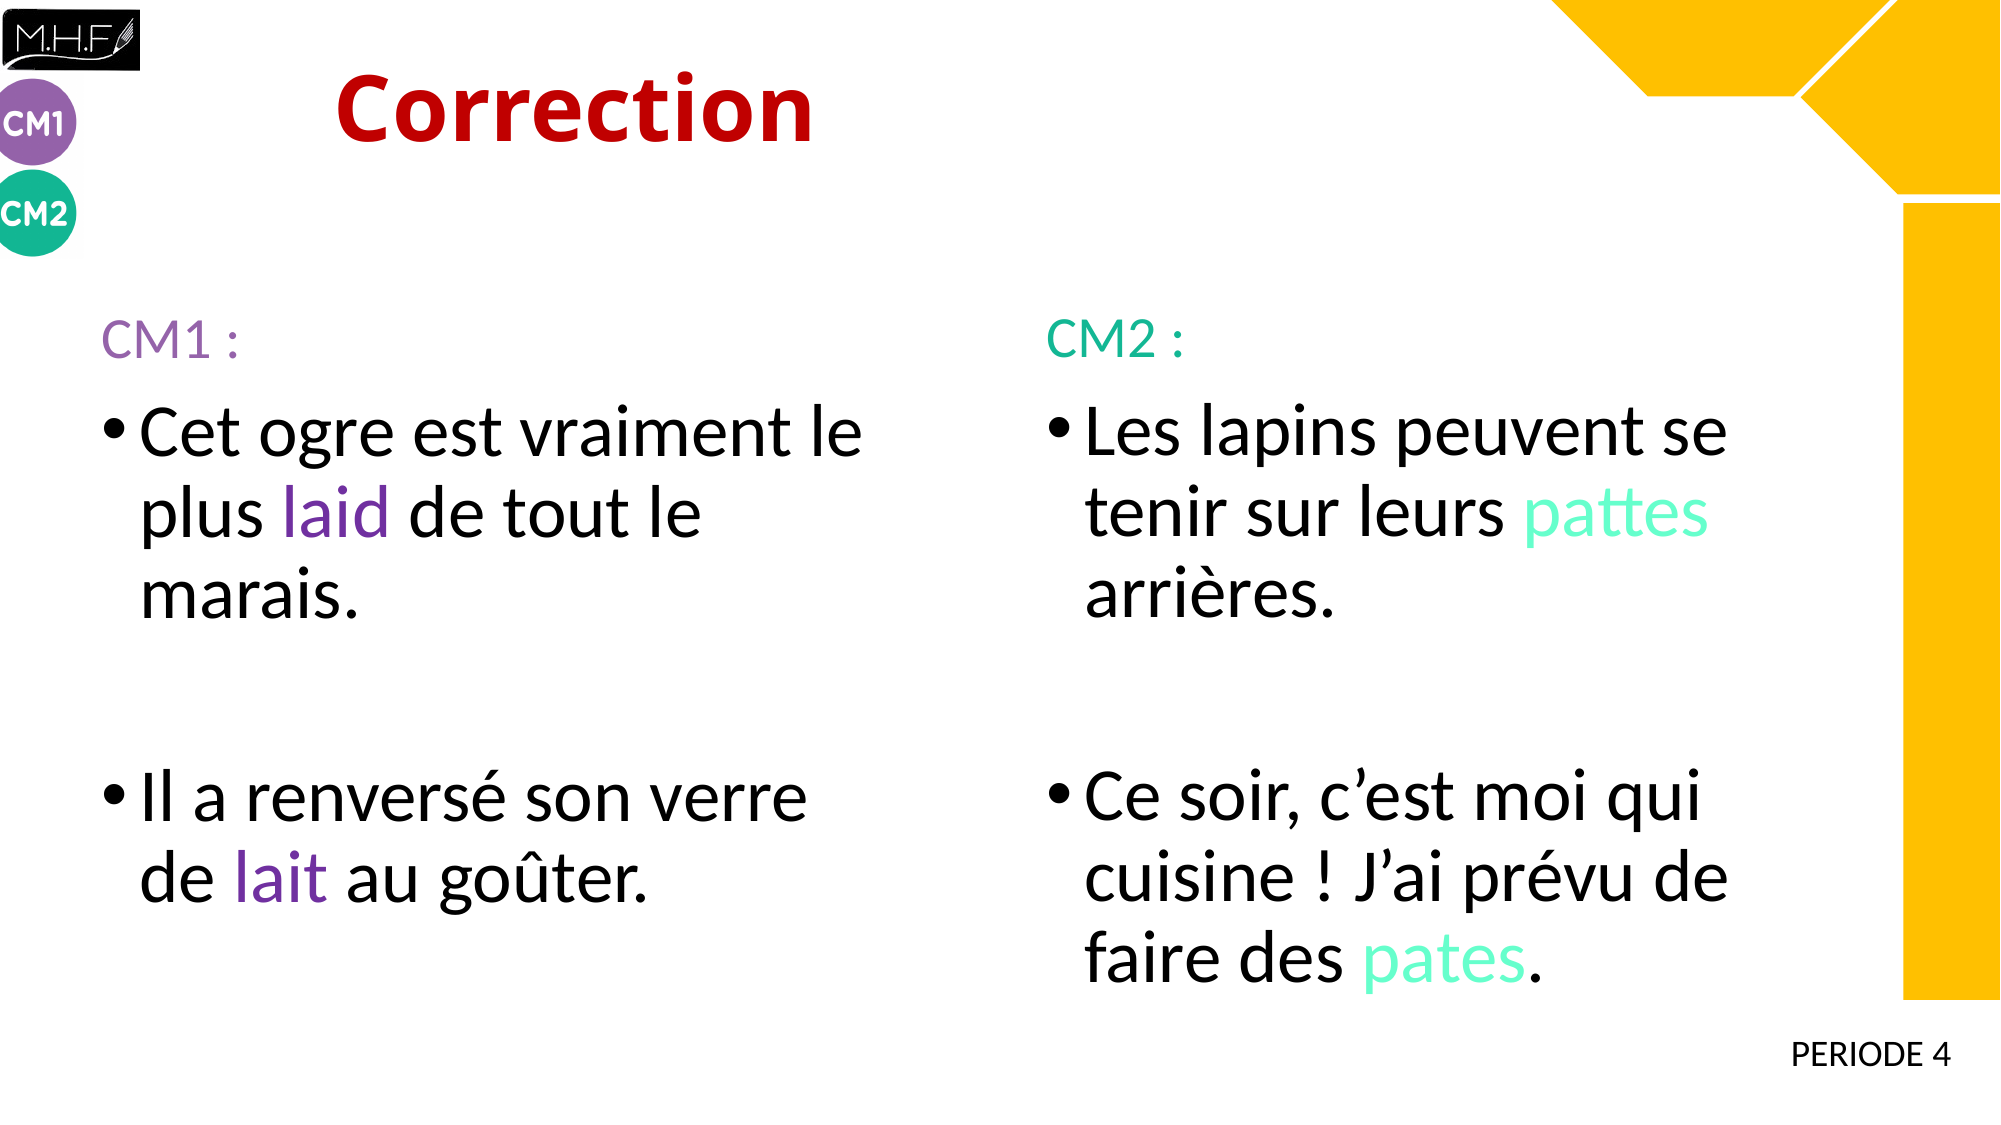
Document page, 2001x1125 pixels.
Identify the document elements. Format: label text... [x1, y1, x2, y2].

title Correction [318, 3, 1865, 221]
text_box CM2 : Les lapins peuvent se tenir sur leurs pattes arrières. Ce soir, c’est moi qui cuisine ! J’ai prévu de faire des pates. [1031, 299, 1853, 1014]
list CM1 : Cet ogre est vraiment le plus laid de tout le marais. Il a renversé son verre de lait au goûter. [86, 300, 897, 1015]
text_box [1799, 0, 2000, 196]
text_box [1902, 202, 2000, 1001]
picture [0, 7, 140, 259]
text_box [1549, 0, 1892, 98]
text_box PERIODE 4 [1362, 1021, 1967, 1125]
